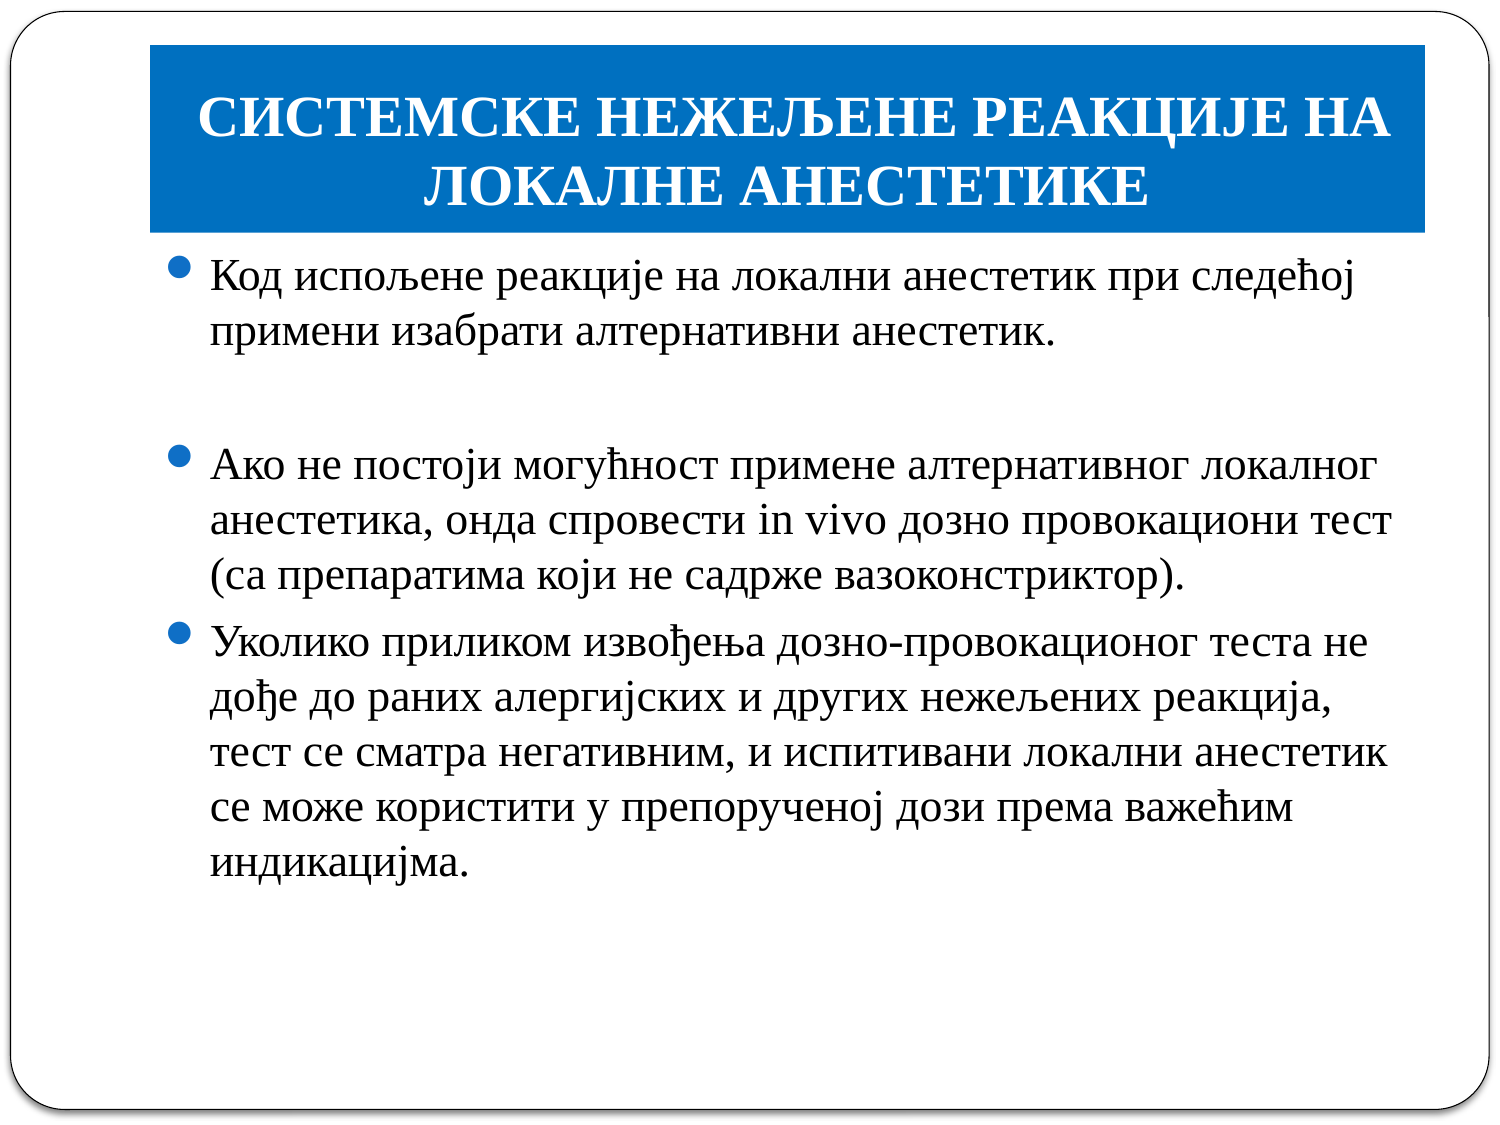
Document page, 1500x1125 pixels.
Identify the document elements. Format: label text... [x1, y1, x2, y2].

list Код испољене реакције на локални анестетик при следећој примени изабрати алтернативни анестетик. Ако не постоји могућност примене алтернативног локалног анестетика, онда спровести in vivo дозно провокациони тест (са препаратима који не садрже вазоконстриктор). Уколико приликом извођења дозно-провокационог теста не дође до раних алергијских и других нежељених реакција, тест се сматра негативним, и испитивани локални анестетик се може користити у препорученој дози према важећим индикацијма. [150, 237, 1425, 988]
title СИСТЕМСКЕ НЕЖЕЉЕНЕ РЕАКЦИЈЕ НА ЛОКАЛНЕ АНЕСТЕТИКЕ [150, 45, 1425, 233]
